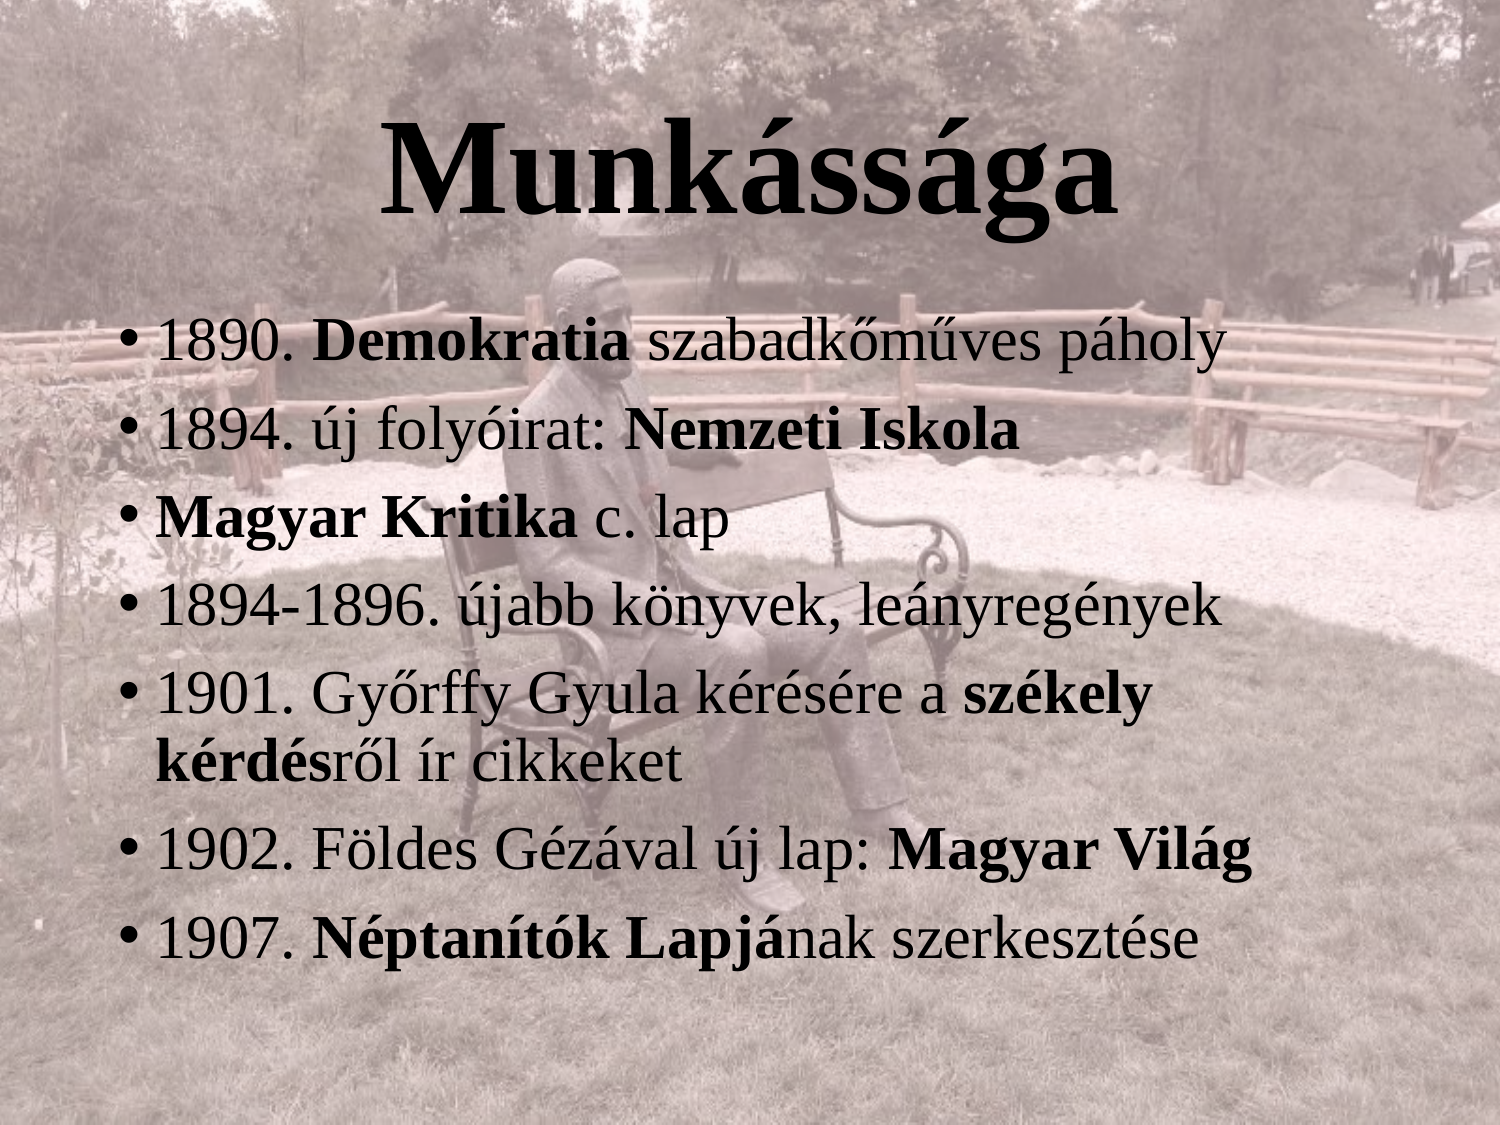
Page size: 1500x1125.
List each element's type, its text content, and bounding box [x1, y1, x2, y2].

list 1890. Demokratia szabadkőműves páholy 1894. új folyóirat: Nemzeti Iskola Magyar Kritika c. lap 1894-1896. újabb könyvek, leányregények 1901. Győrffy Gyula kérésére a székely kérdésről ír cikkeket 1902. Földes Gézával új lap: Magyar Világ 1907. Néptanítók Lapjának szerkesztése [103, 299, 1397, 1075]
title Munkássága [103, 59, 1397, 278]
